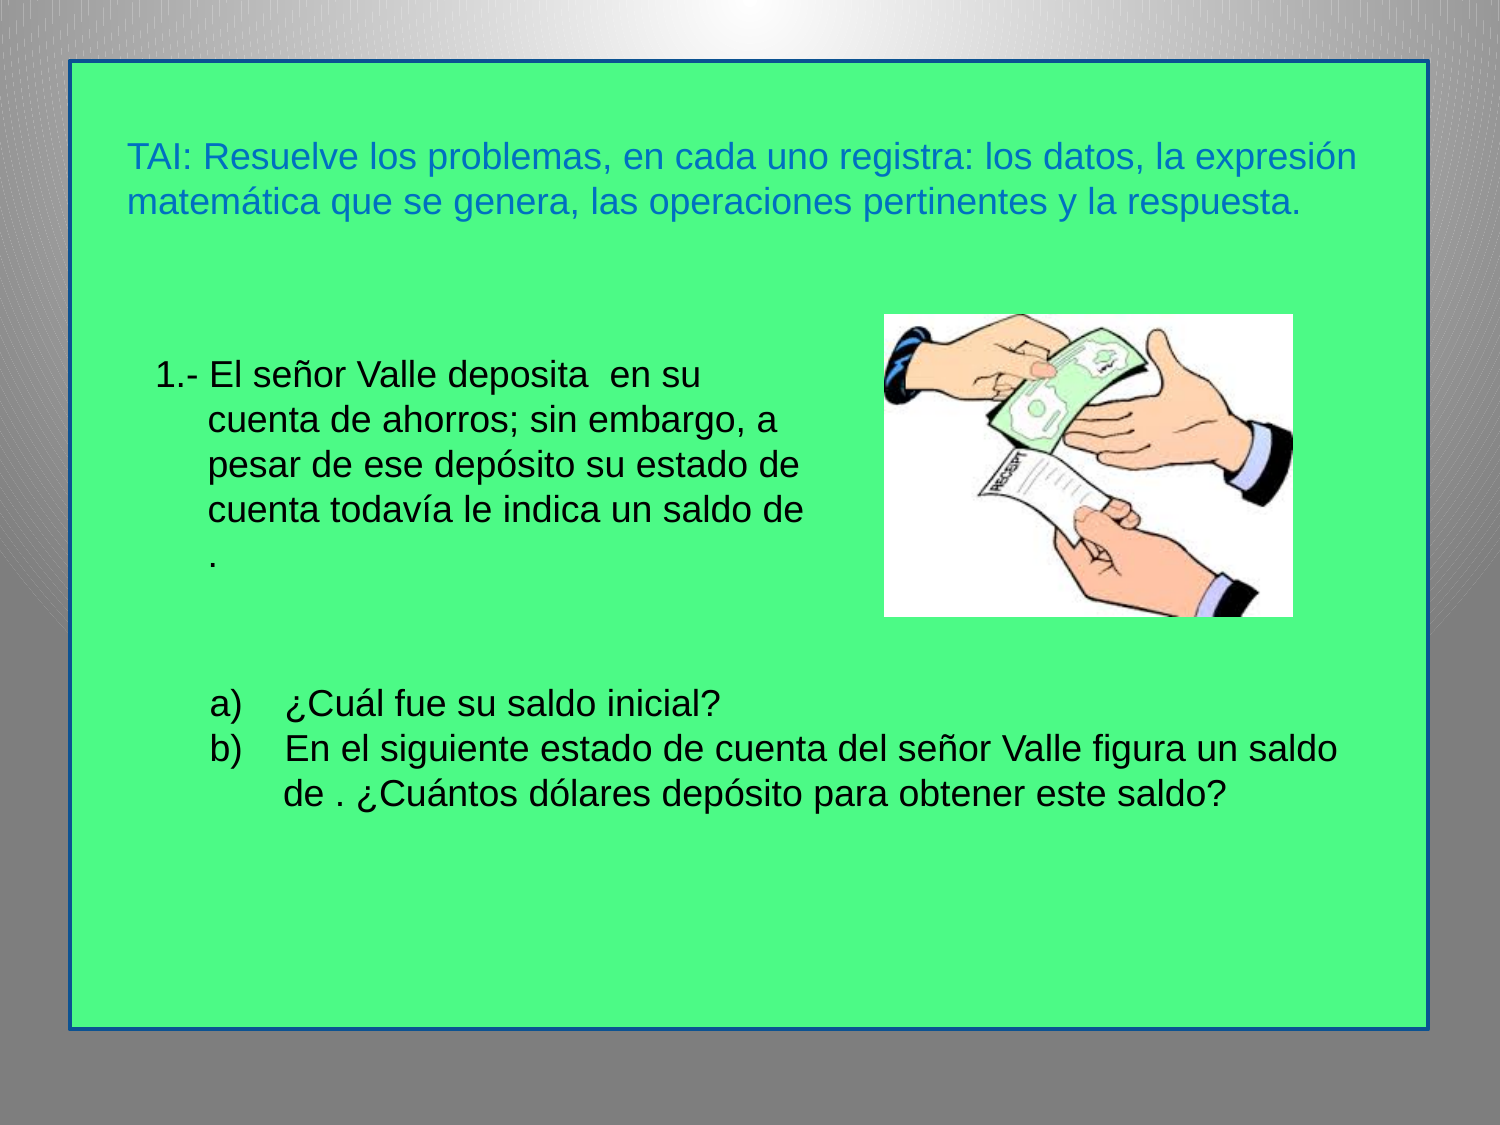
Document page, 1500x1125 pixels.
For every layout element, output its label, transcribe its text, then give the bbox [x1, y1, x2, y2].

text_box TAI: Resuelve los problemas, en cada uno registra: los datos, la expresión matemática que se genera, las operaciones pertinentes y la respuesta. [112, 124, 1400, 230]
text_box [68, 59, 1430, 1031]
picture [884, 314, 1293, 617]
